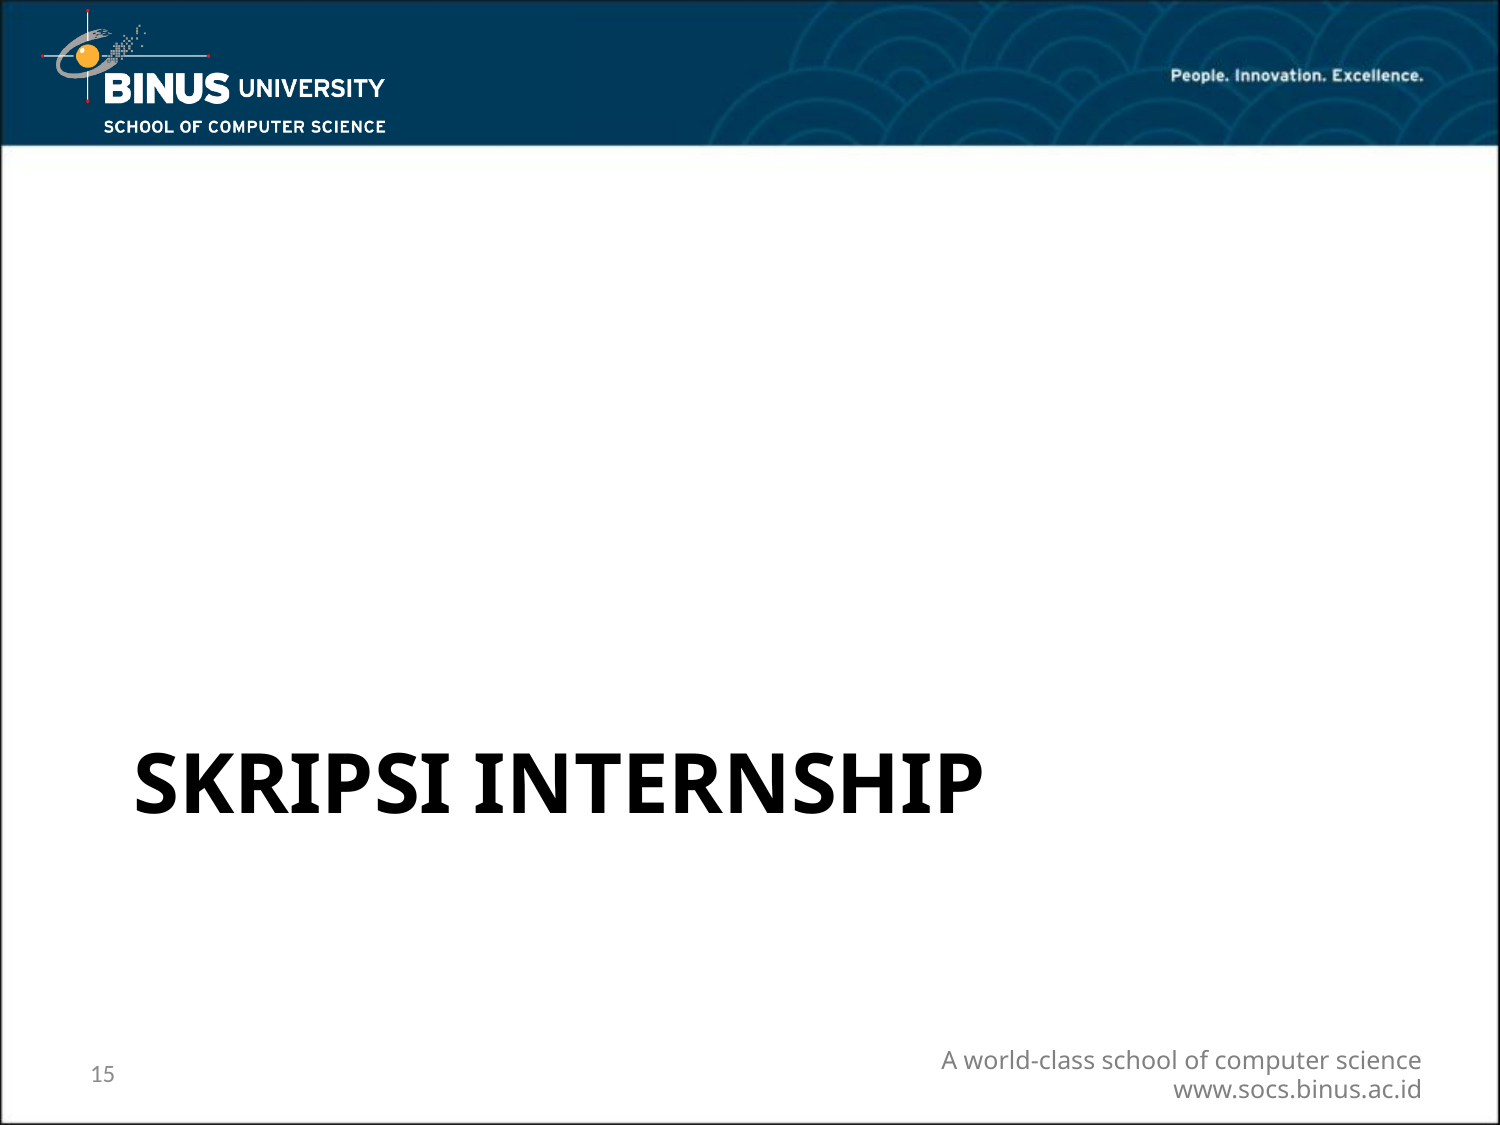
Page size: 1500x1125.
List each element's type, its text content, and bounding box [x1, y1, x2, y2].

title Skripsi Internship [118, 722, 1394, 947]
picture [0, 0, 1500, 1125]
slide_number 15 [75, 1042, 425, 1103]
